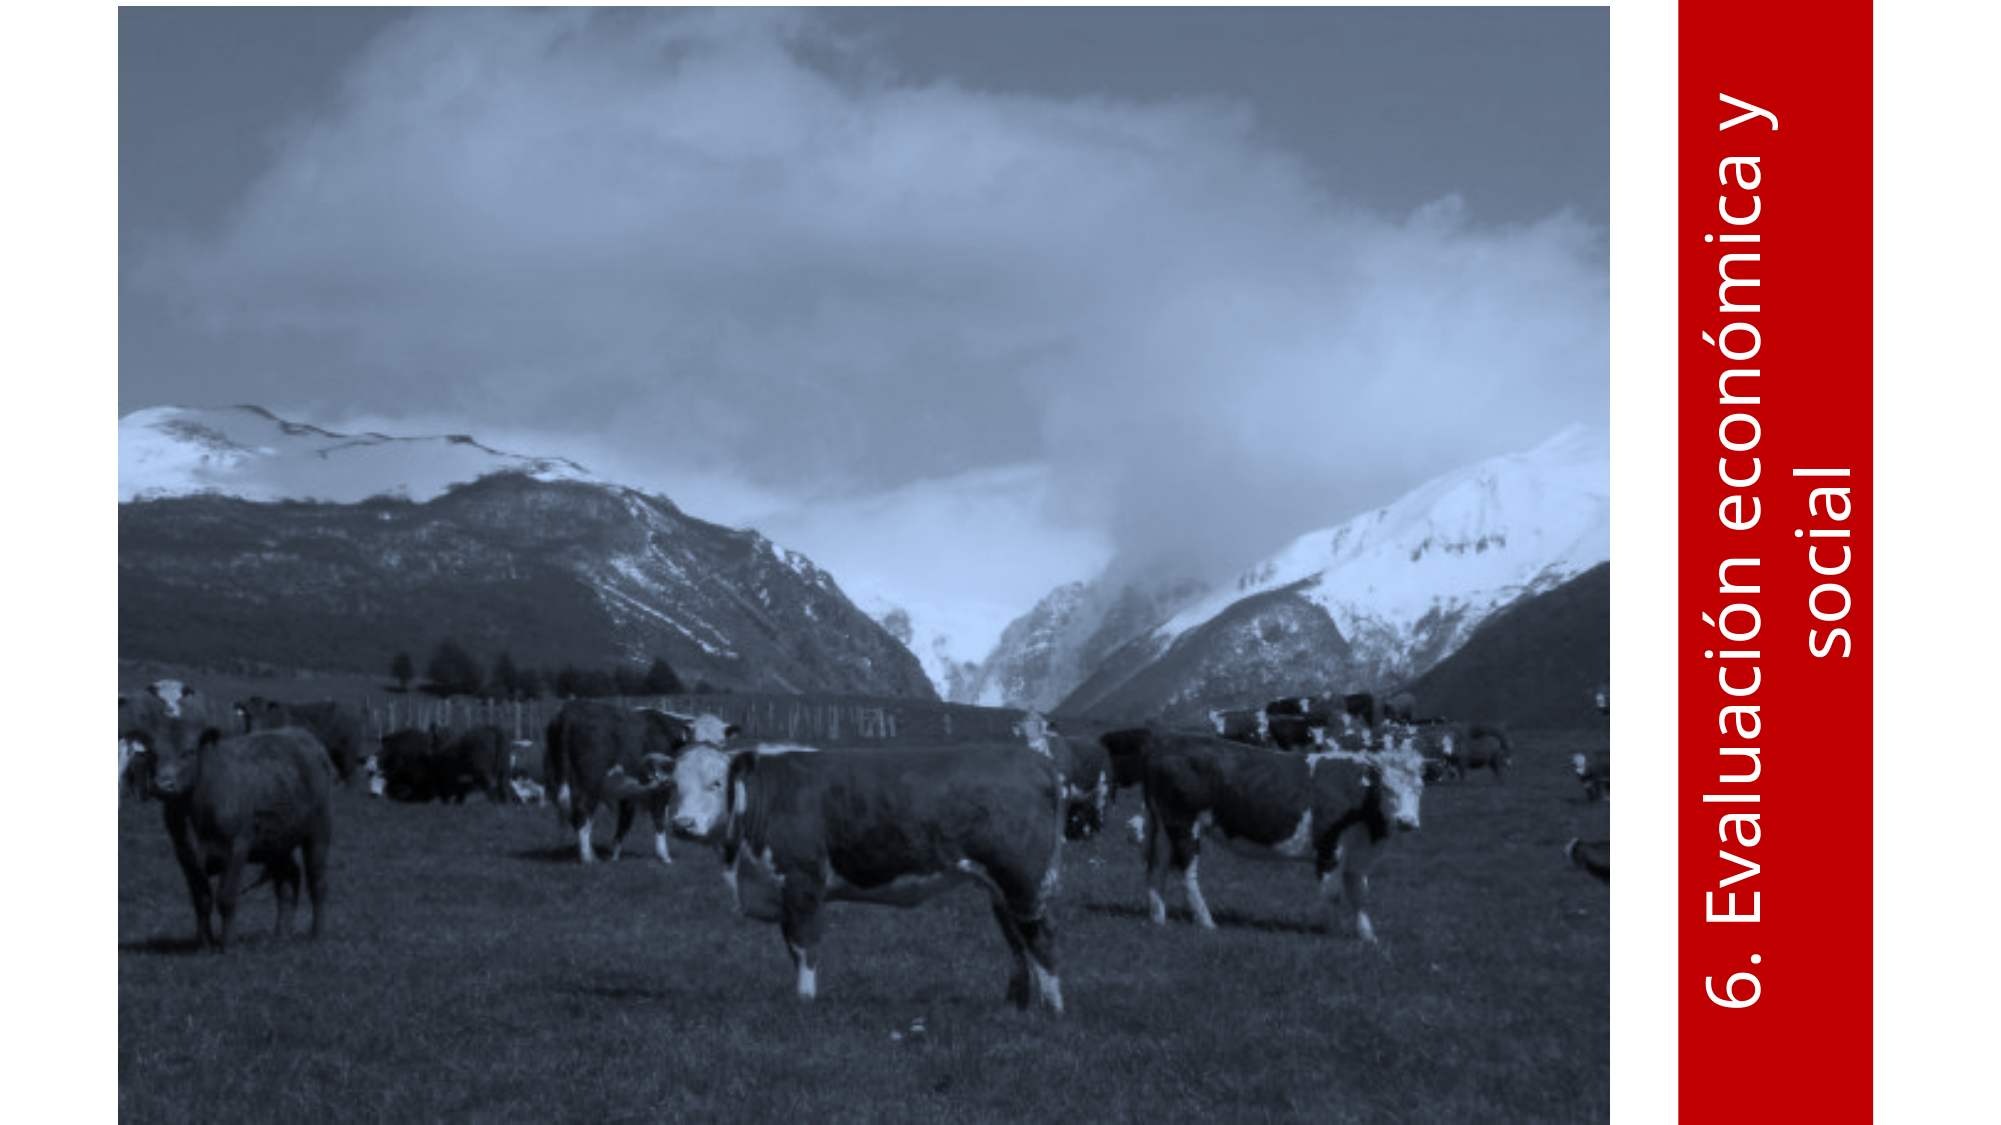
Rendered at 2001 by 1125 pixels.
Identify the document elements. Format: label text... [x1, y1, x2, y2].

text_box 6. Evaluación económica y social [1678, 0, 1874, 1125]
picture [118, 6, 1610, 1125]
